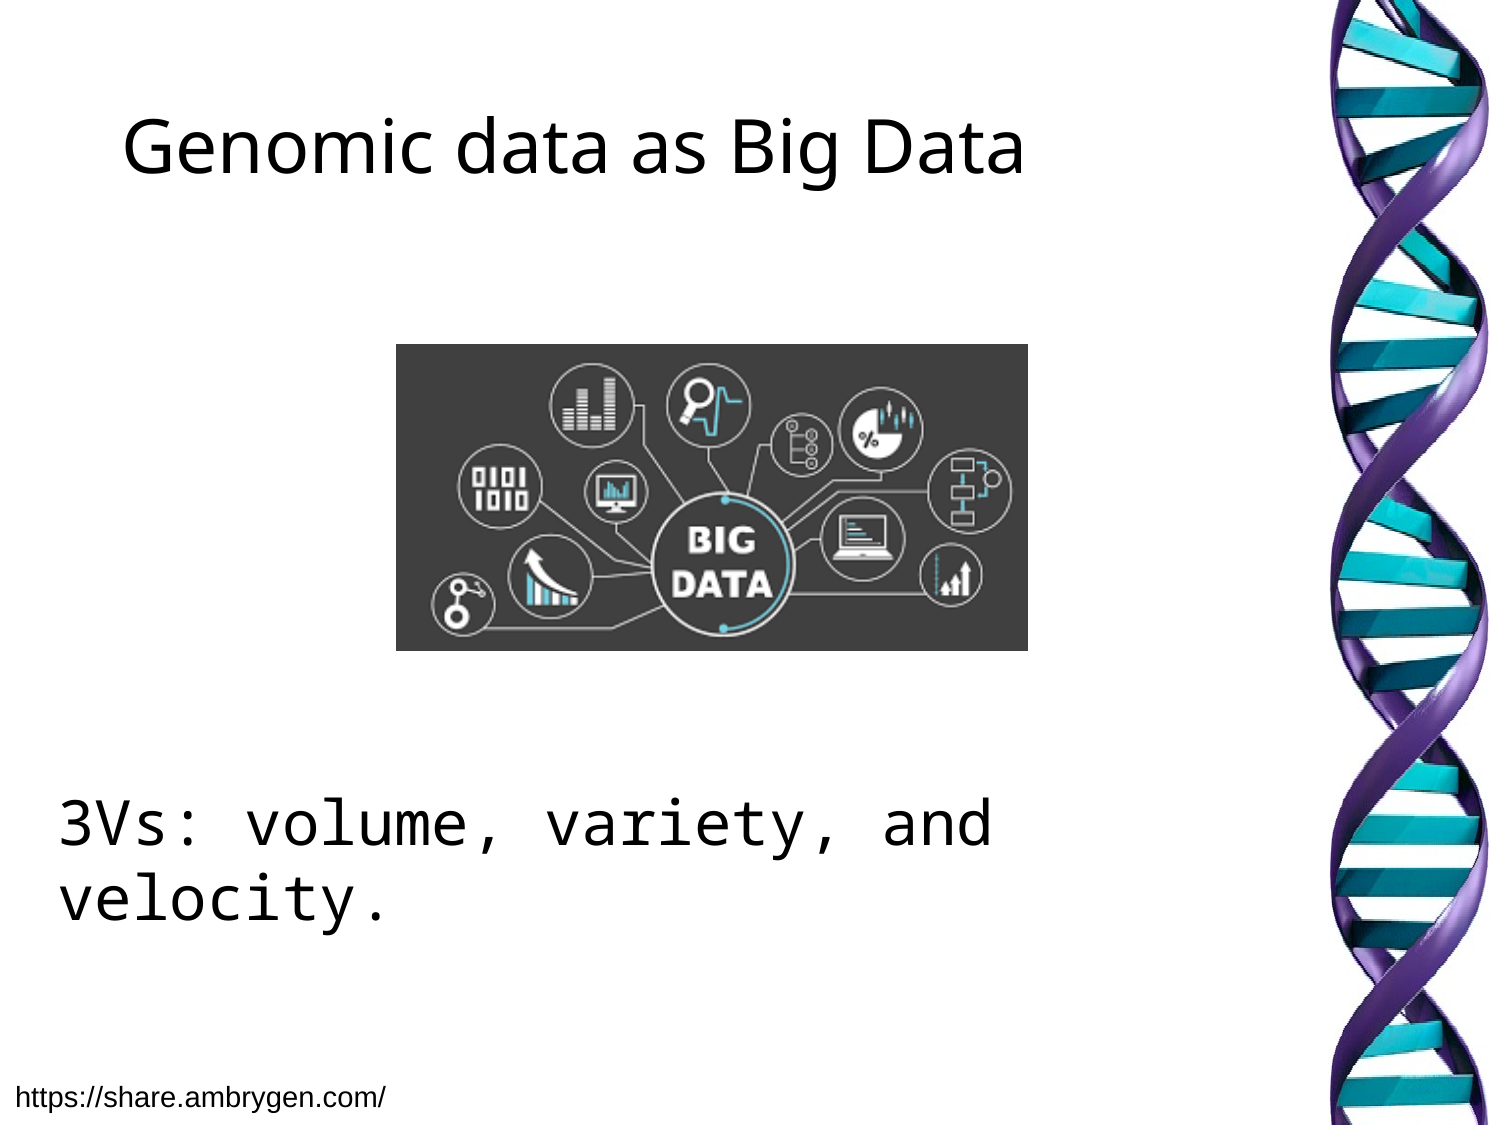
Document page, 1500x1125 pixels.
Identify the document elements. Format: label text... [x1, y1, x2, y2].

picture [395, 344, 1028, 651]
text_box https://share.ambrygen.com/ [0, 1066, 1056, 1125]
text_box 3Vs: volume, variety, and velocity. [42, 789, 1317, 927]
title Genomic data as Big Data [106, 75, 1317, 213]
picture [1322, 0, 1500, 1125]
